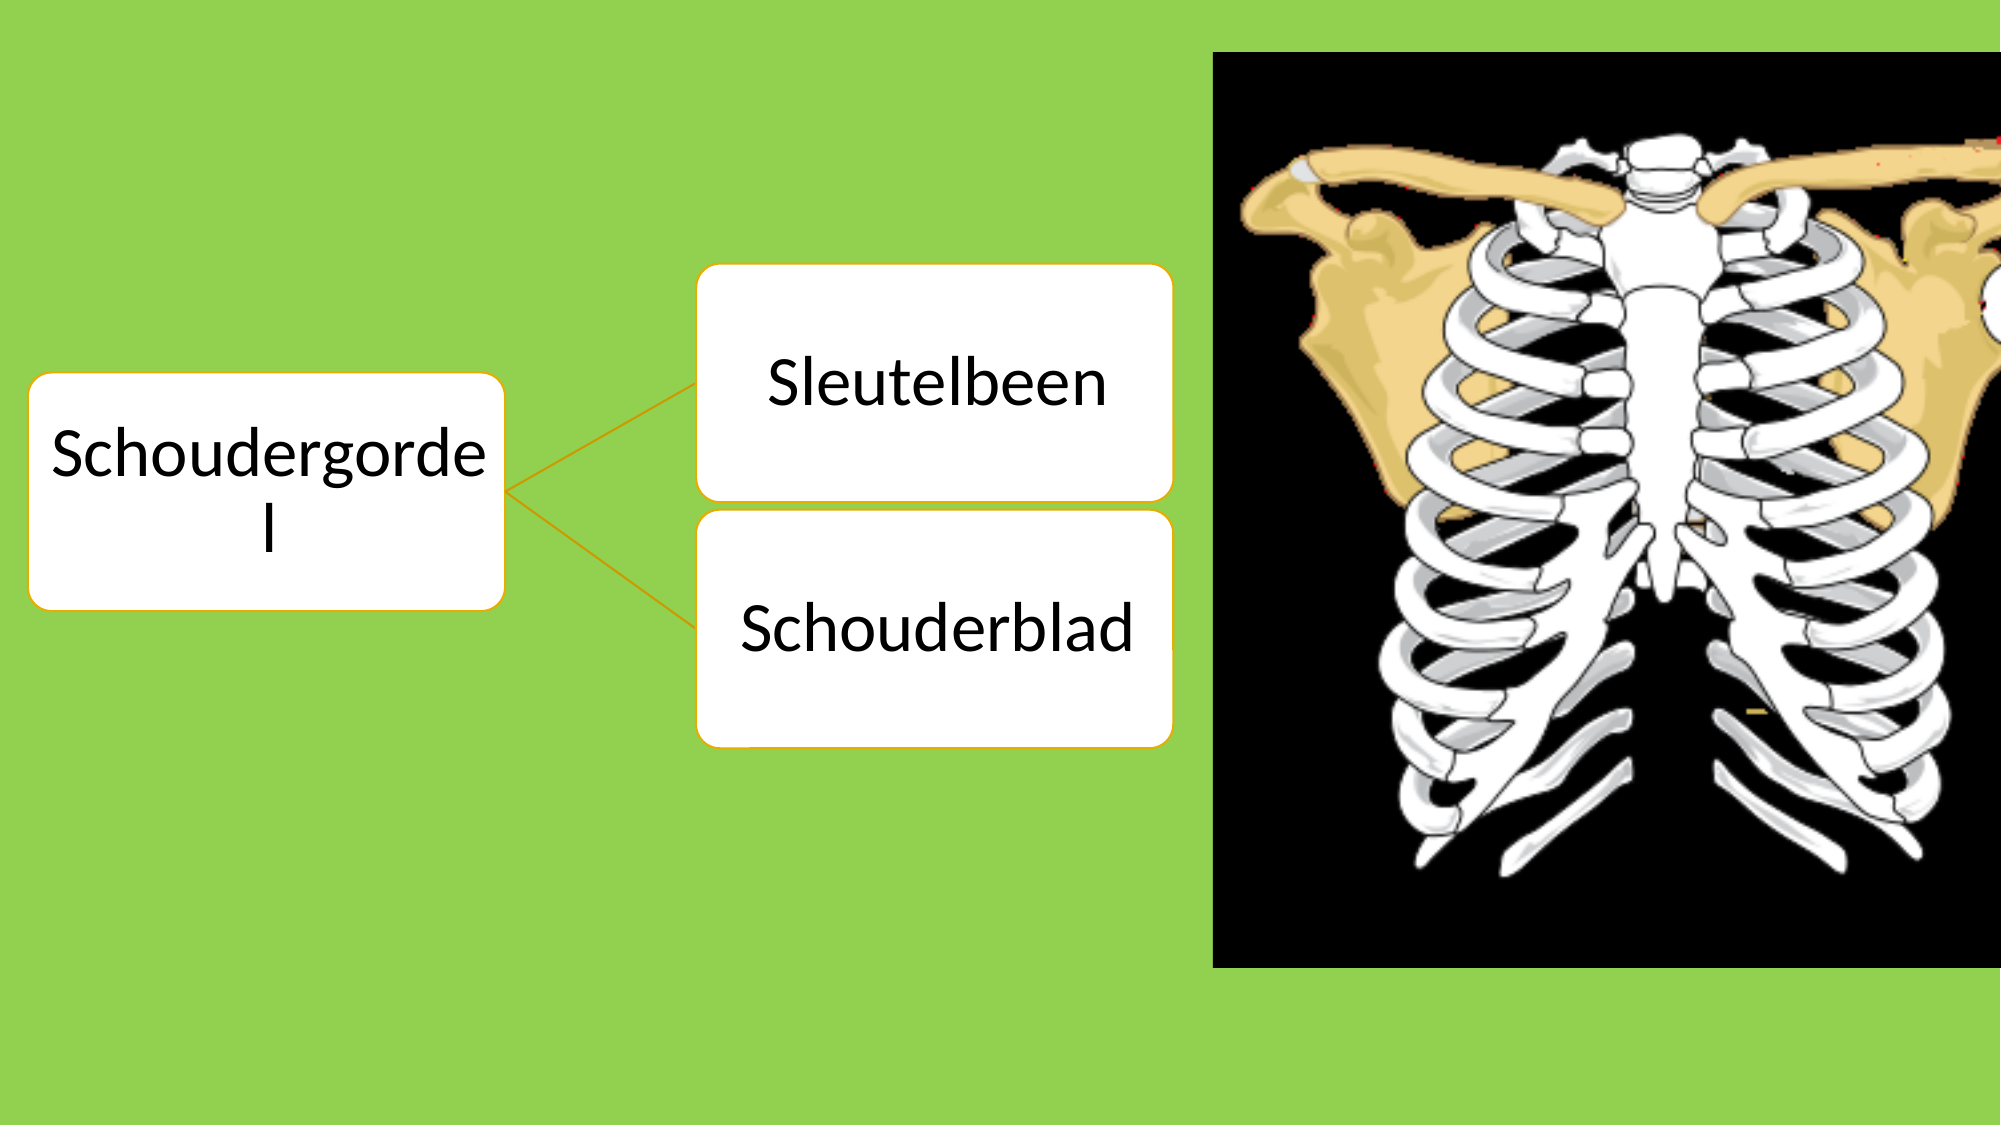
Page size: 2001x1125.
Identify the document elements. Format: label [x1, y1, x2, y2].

text_box [27, 130, 1174, 853]
picture [1212, 52, 2001, 968]
